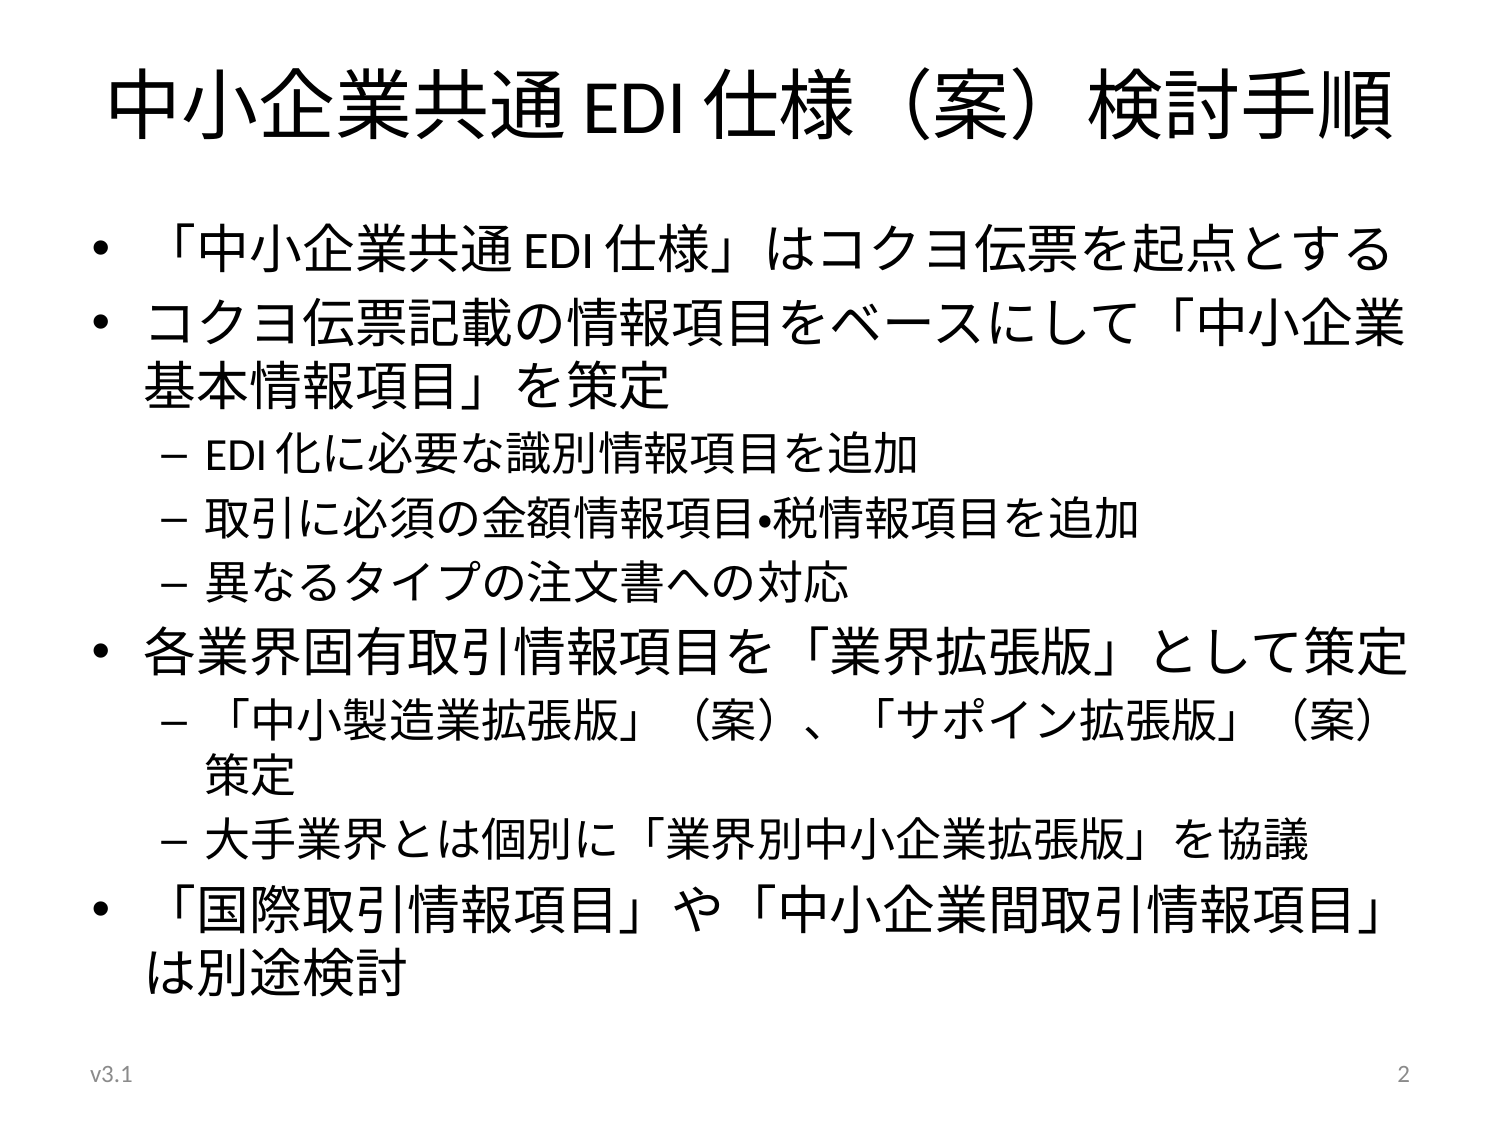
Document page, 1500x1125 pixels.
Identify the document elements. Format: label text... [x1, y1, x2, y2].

slide_number v3.1 [75, 1042, 425, 1103]
slide_number 2 [1074, 1042, 1425, 1103]
title 中小企業共通EDI仕様（案）検討手順 [75, 45, 1425, 161]
list 「中小企業共通EDI仕様」はコクヨ伝票を起点とする コクヨ伝票記載の情報項目をベースにして「中小企業基本情報項目」を策定 EDI化に必要な識別情報項目を追加 取引に必須の金額情報項目・税情報項目を追加 異なるタイプの注文書への対応 各業界固有取引情報項目を「業界拡張版」として策定 「中小製造業拡張版」（案）、「サポイン拡張版」（案）策定 大手業界とは個別に「業界別中小企業拡張版」を協議 「国際取引情報項目」や「中小企業間取引情報項目」は別途検討 [76, 208, 1427, 1035]
